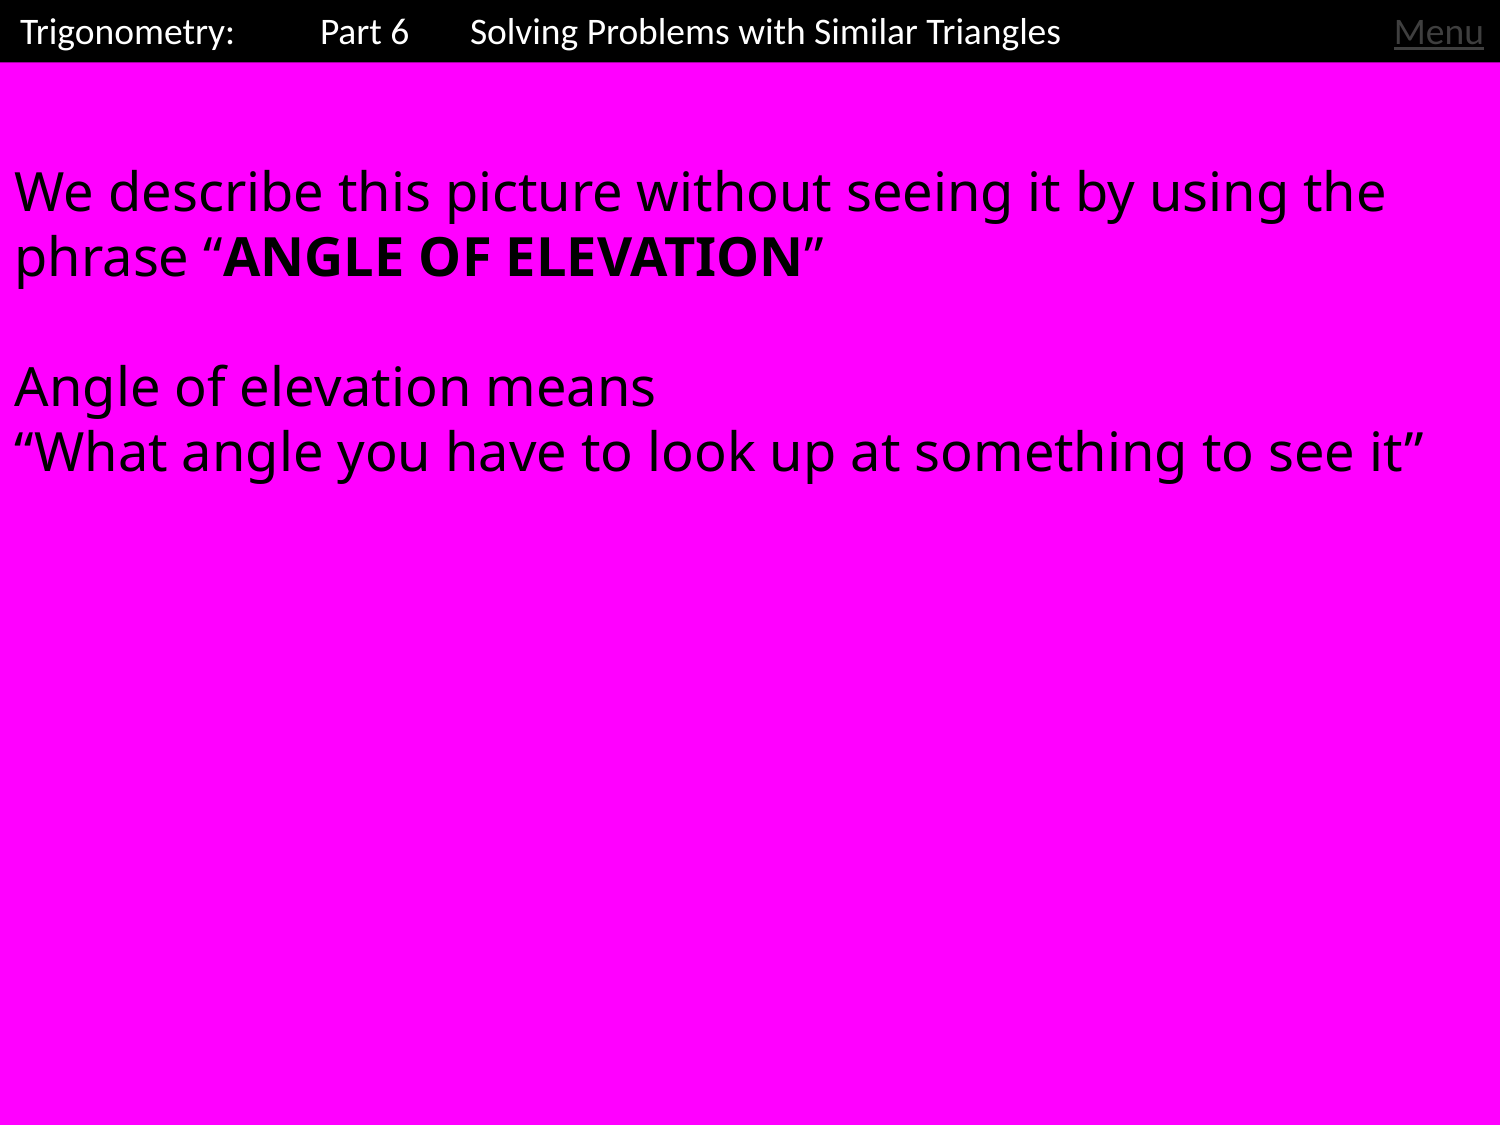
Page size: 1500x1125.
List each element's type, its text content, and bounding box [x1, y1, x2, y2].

text_box [0, 62, 1313, 149]
text_box Trigonometry: Part 6 Solving Problems with Similar Triangles [5, 0, 1086, 62]
text_box Menu [1379, 0, 1500, 60]
text_box [1086, 0, 1500, 64]
text_box [0, 0, 5, 62]
text_box We describe this picture without seeing it by using the phrase “ANGLE OF ELEVATION” Angle of elevation means “What angle you have to look up at something to see it” [0, 149, 1500, 490]
